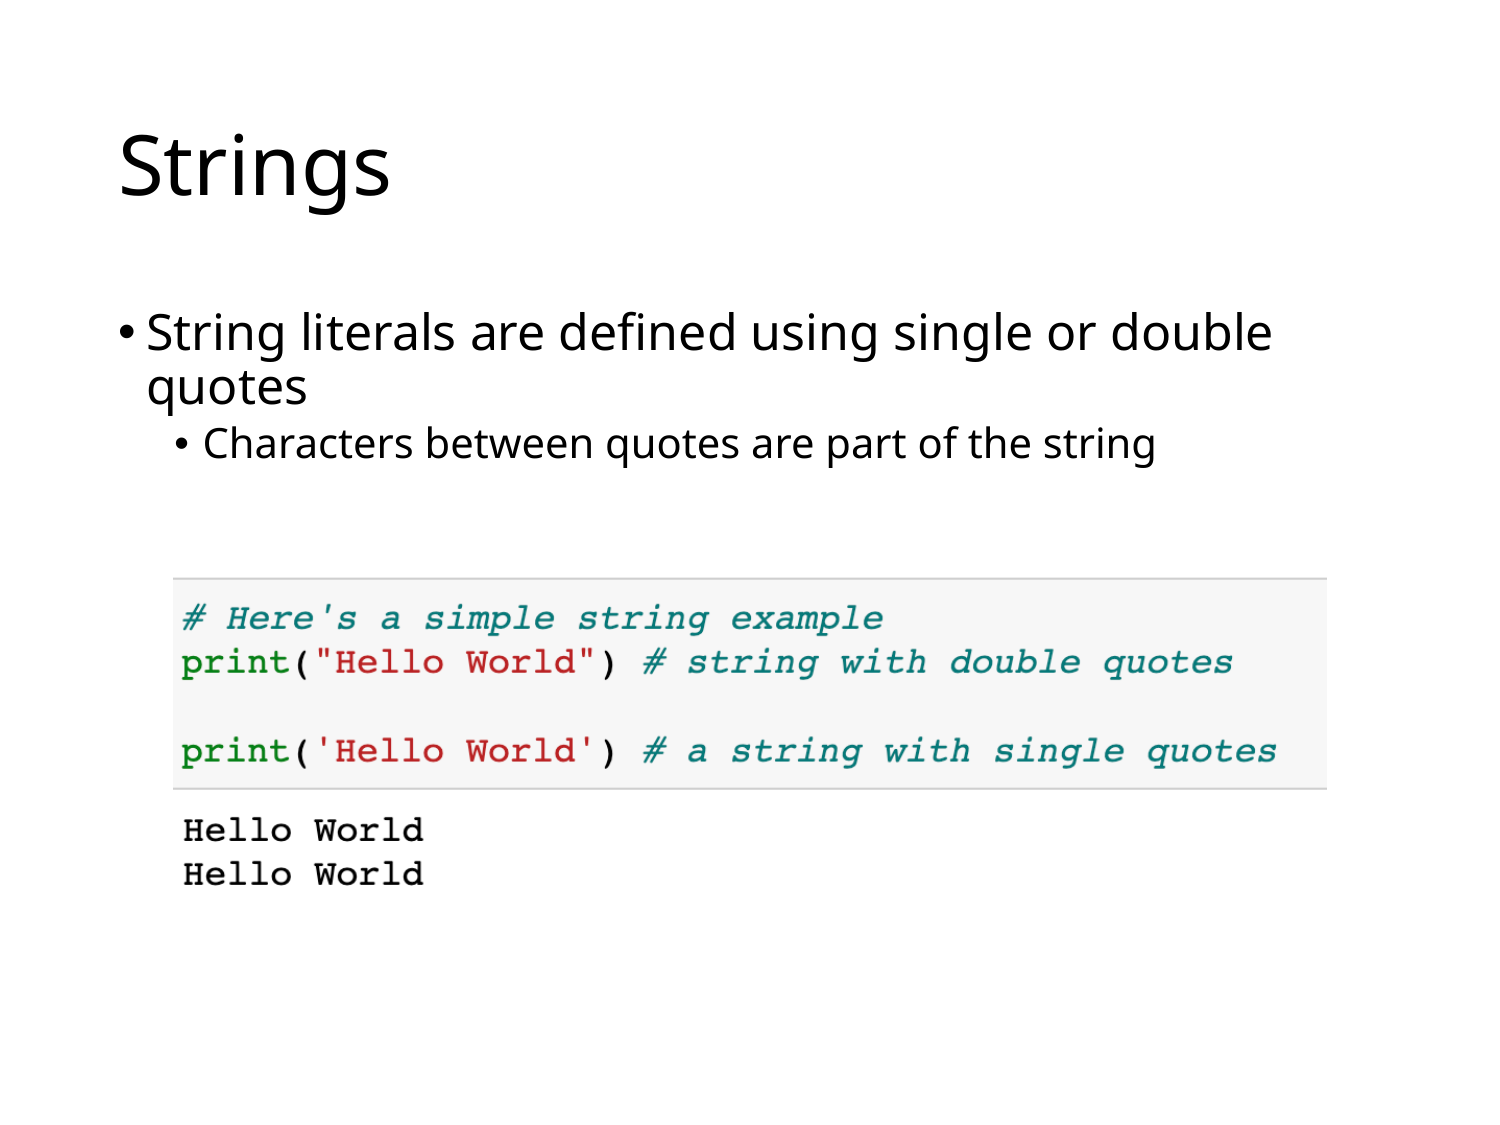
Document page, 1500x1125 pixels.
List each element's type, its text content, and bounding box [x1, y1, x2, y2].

list String literals are defined using single or double quotes Characters between quotes are part of the string [103, 299, 1397, 1014]
picture [173, 562, 1327, 911]
title Strings [103, 59, 1397, 278]
